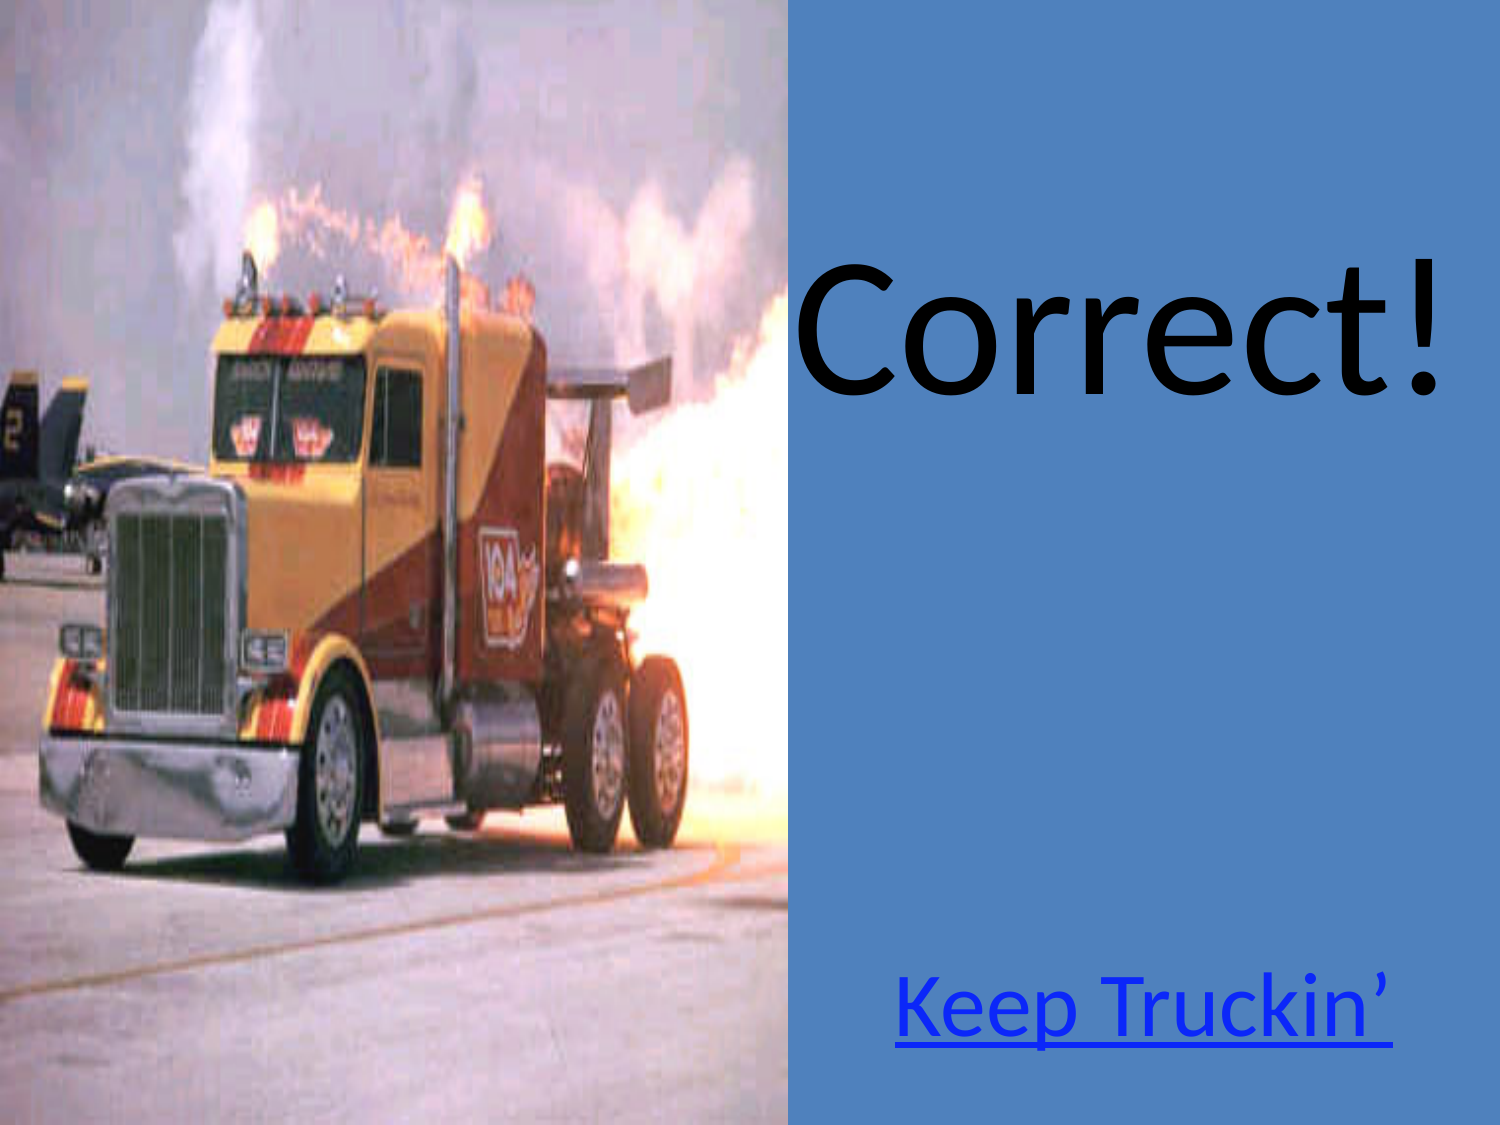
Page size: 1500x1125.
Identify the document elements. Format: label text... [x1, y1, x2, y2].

title Keep Truckin’ [791, 875, 1500, 1125]
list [0, 0, 788, 1125]
text_box Correct! [791, 187, 1500, 443]
